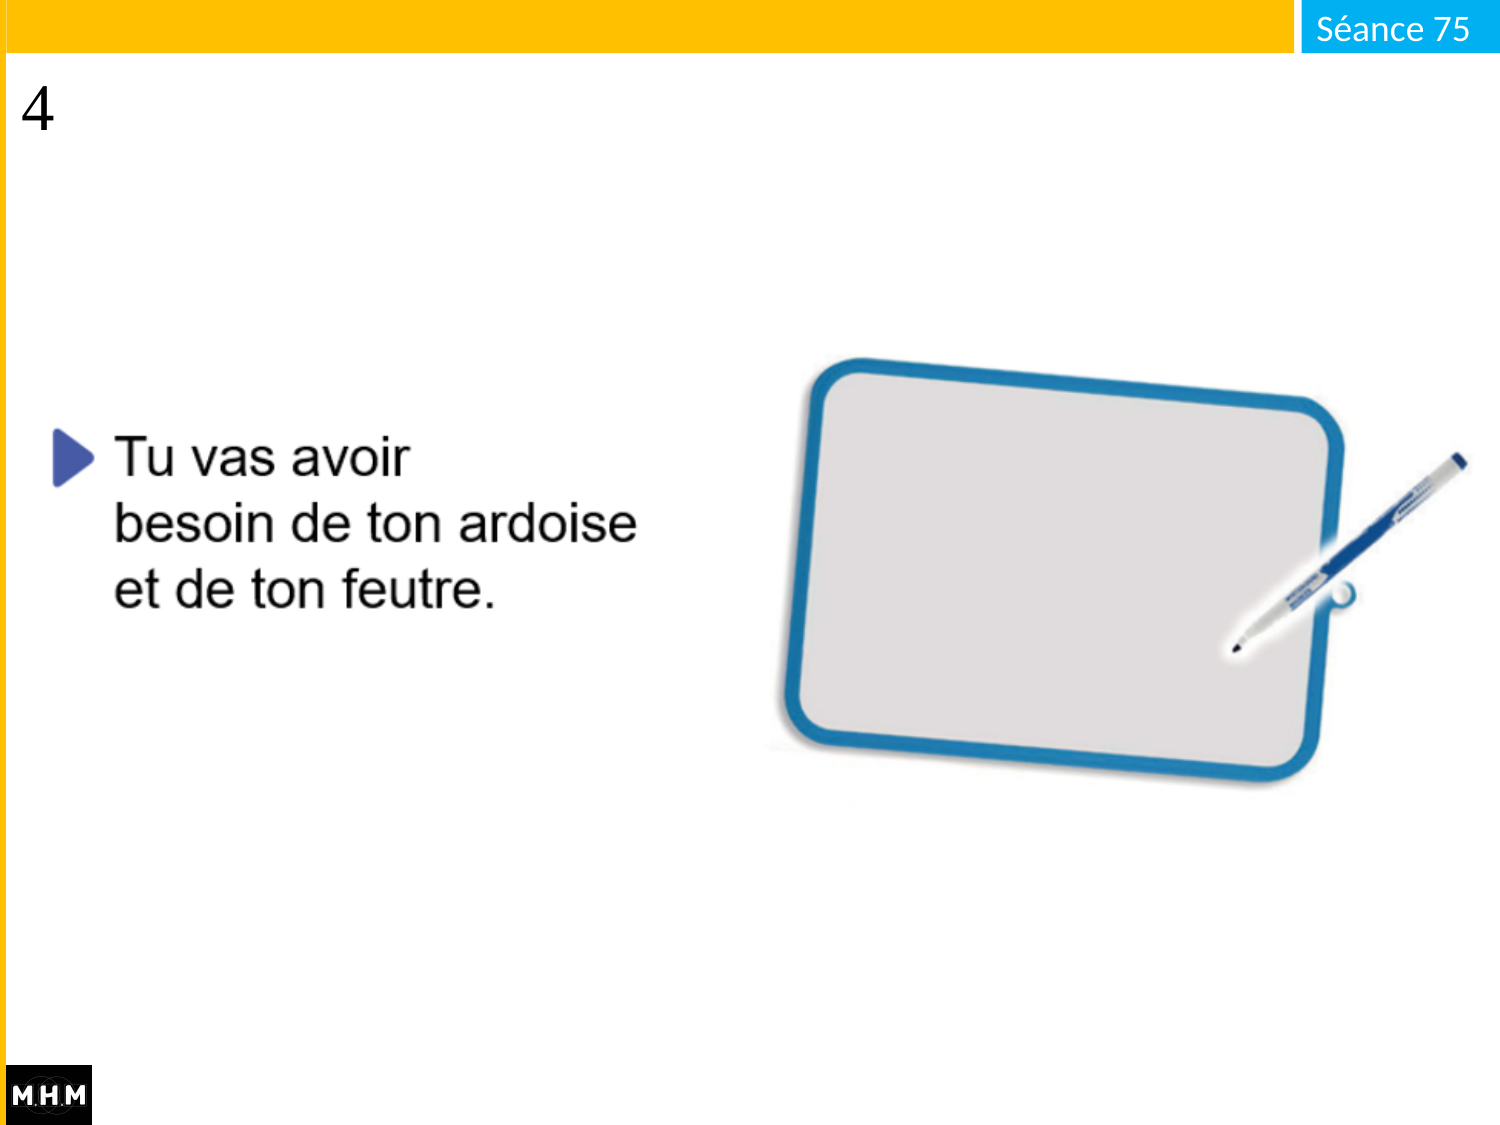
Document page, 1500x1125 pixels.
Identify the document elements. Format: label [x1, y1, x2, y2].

picture [6, 1065, 92, 1125]
picture [24, 293, 1500, 841]
